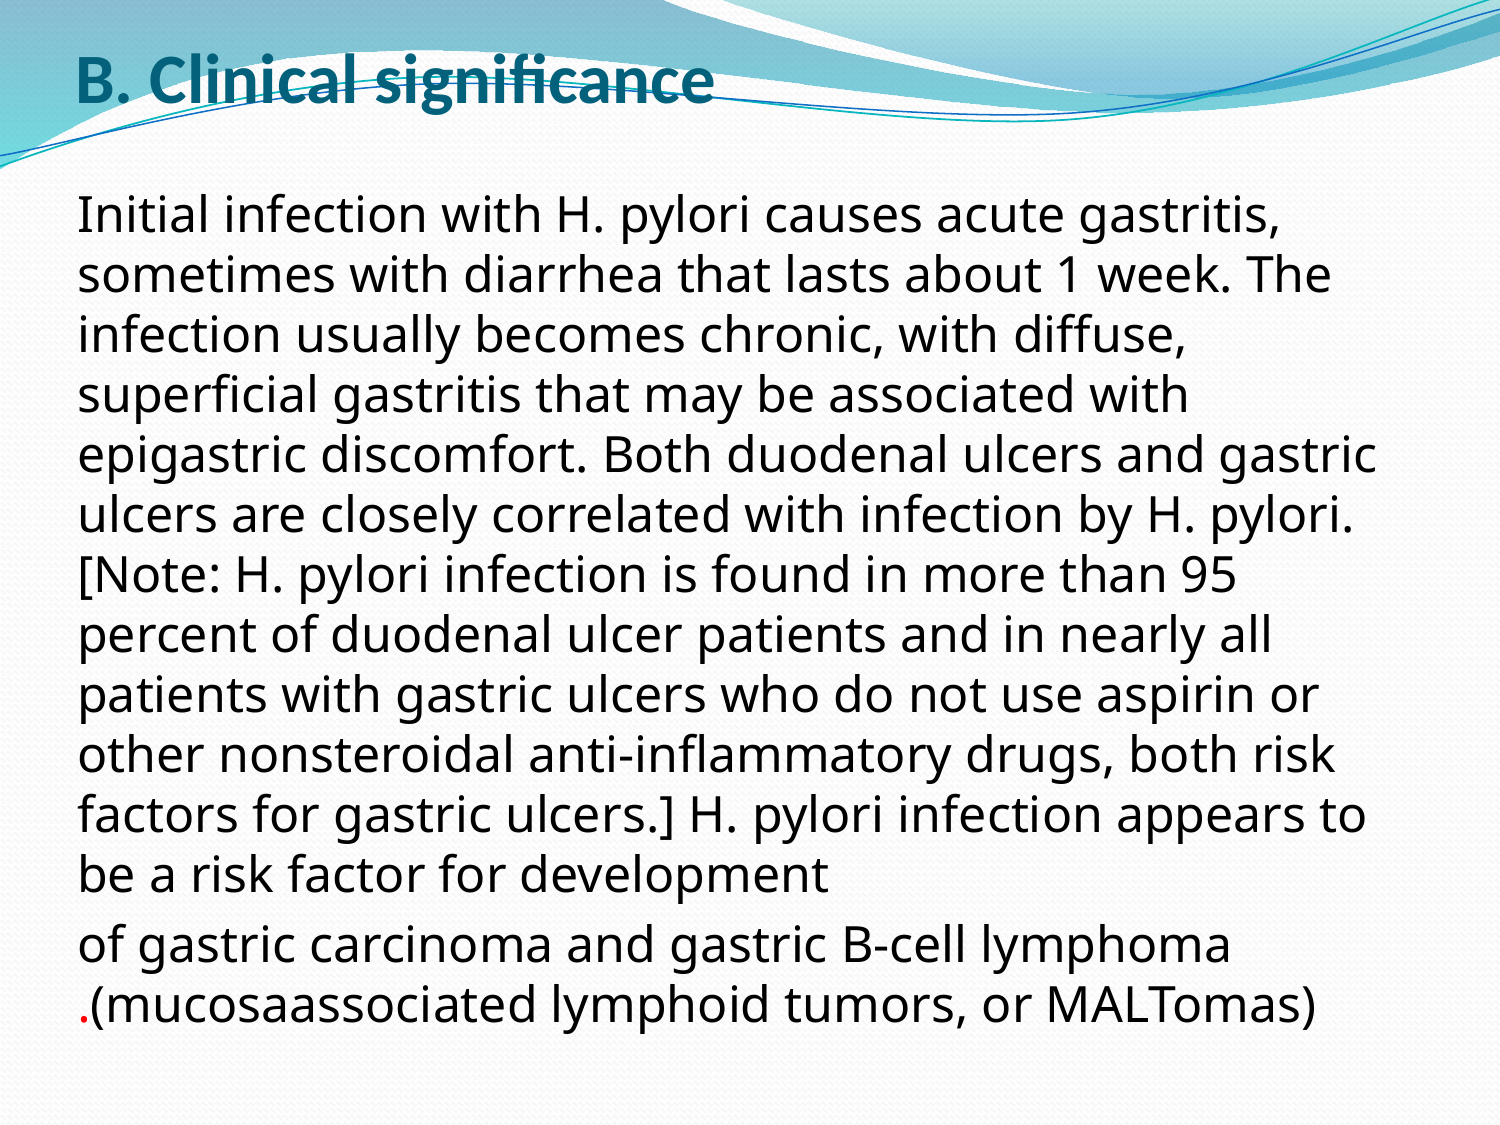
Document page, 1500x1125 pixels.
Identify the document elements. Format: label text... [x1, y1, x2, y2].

list Initial infection with H. pylori causes acute gastritis, sometimes with diarrhea that lasts about 1 week. The infection usually becomes chronic, with diffuse, superficial gastritis that may be associated with epigastric discomfort. Both duodenal ulcers and gastric ulcers are closely correlated with infection by H. pylori. [Note: H. pylori infection is found in more than 95 percent of duodenal ulcer patients and in nearly all patients with gastric ulcers who do not use aspirin or other nonsteroidal anti-inflammatory drugs, both risk factors for gastric ulcers.] H. pylori infection appears to be a risk factor for development of gastric carcinoma and gastric B-cell lymphoma (mucosaassociated lymphoid tumors, or MALTomas). [62, 174, 1413, 988]
title B. Clinical significance [75, 24, 1425, 118]
